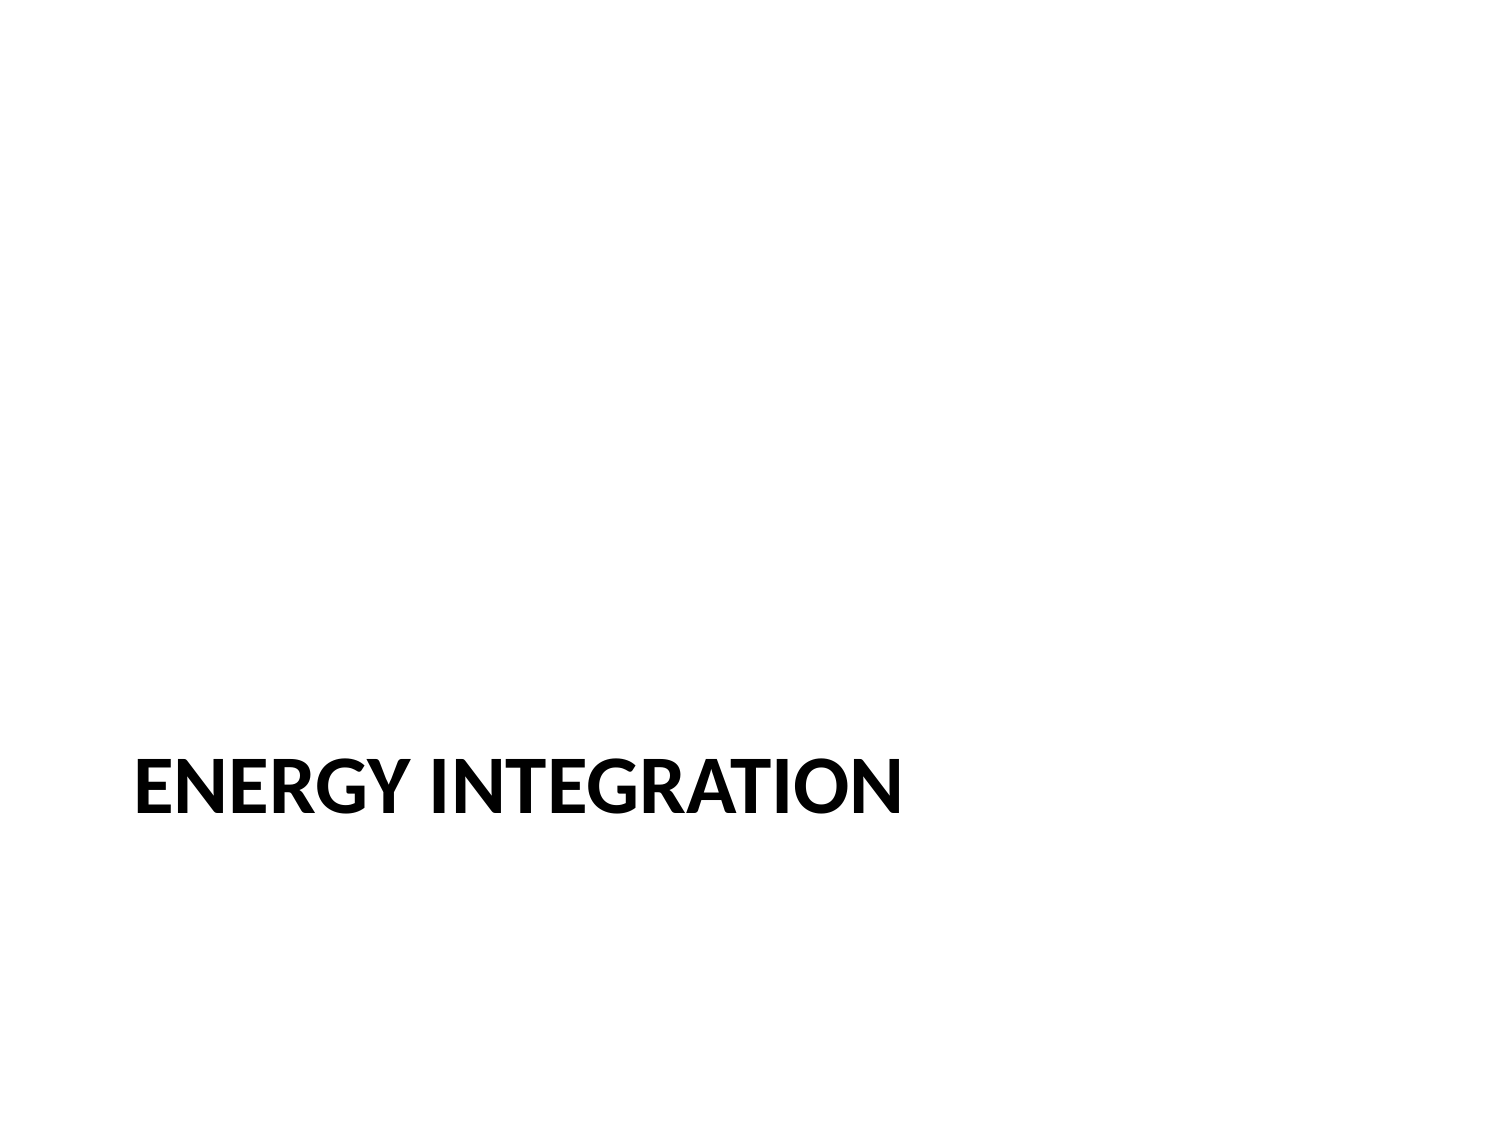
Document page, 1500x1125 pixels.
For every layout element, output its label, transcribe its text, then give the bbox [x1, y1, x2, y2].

title Energy integration [118, 722, 1394, 947]
